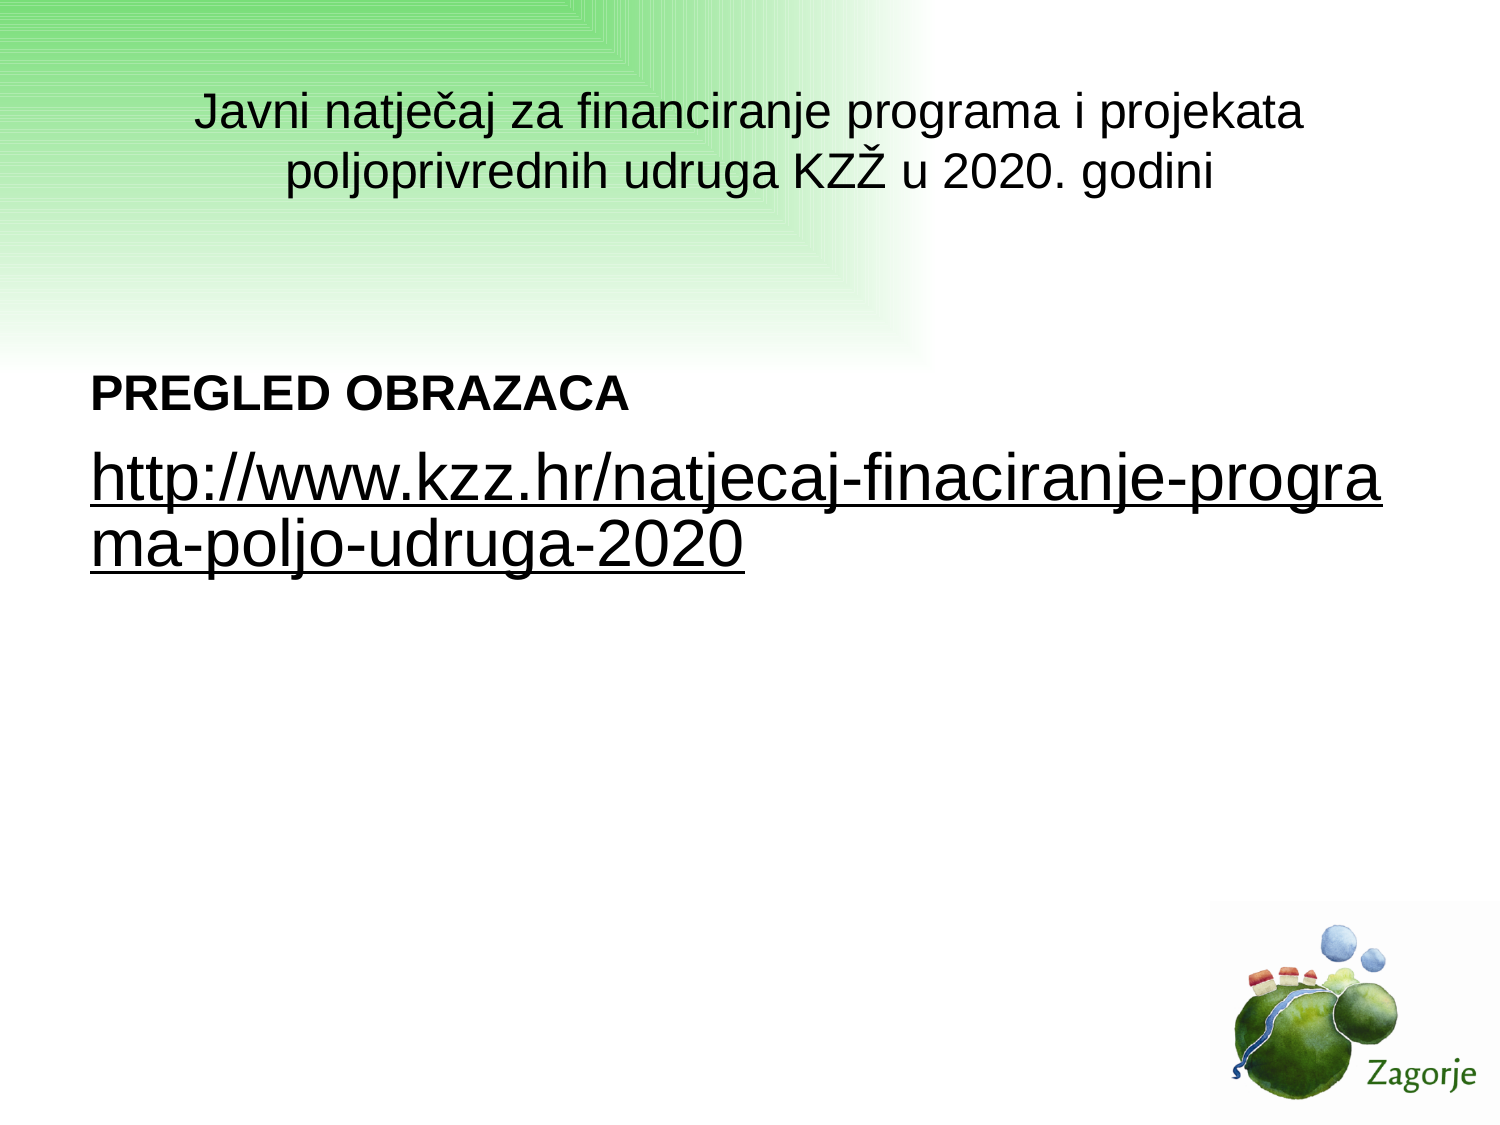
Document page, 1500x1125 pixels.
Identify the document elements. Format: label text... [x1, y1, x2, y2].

picture [1210, 901, 1500, 1125]
list PREGLED OBRAZACA http://www.kzz.hr/natjecaj-finaciranje-programa-poljo-udruga-2020 [75, 262, 1425, 1005]
title Javni natječaj za financiranje programa i projekata poljoprivrednih udruga KZŽ u 2020. godini [75, 45, 1425, 233]
